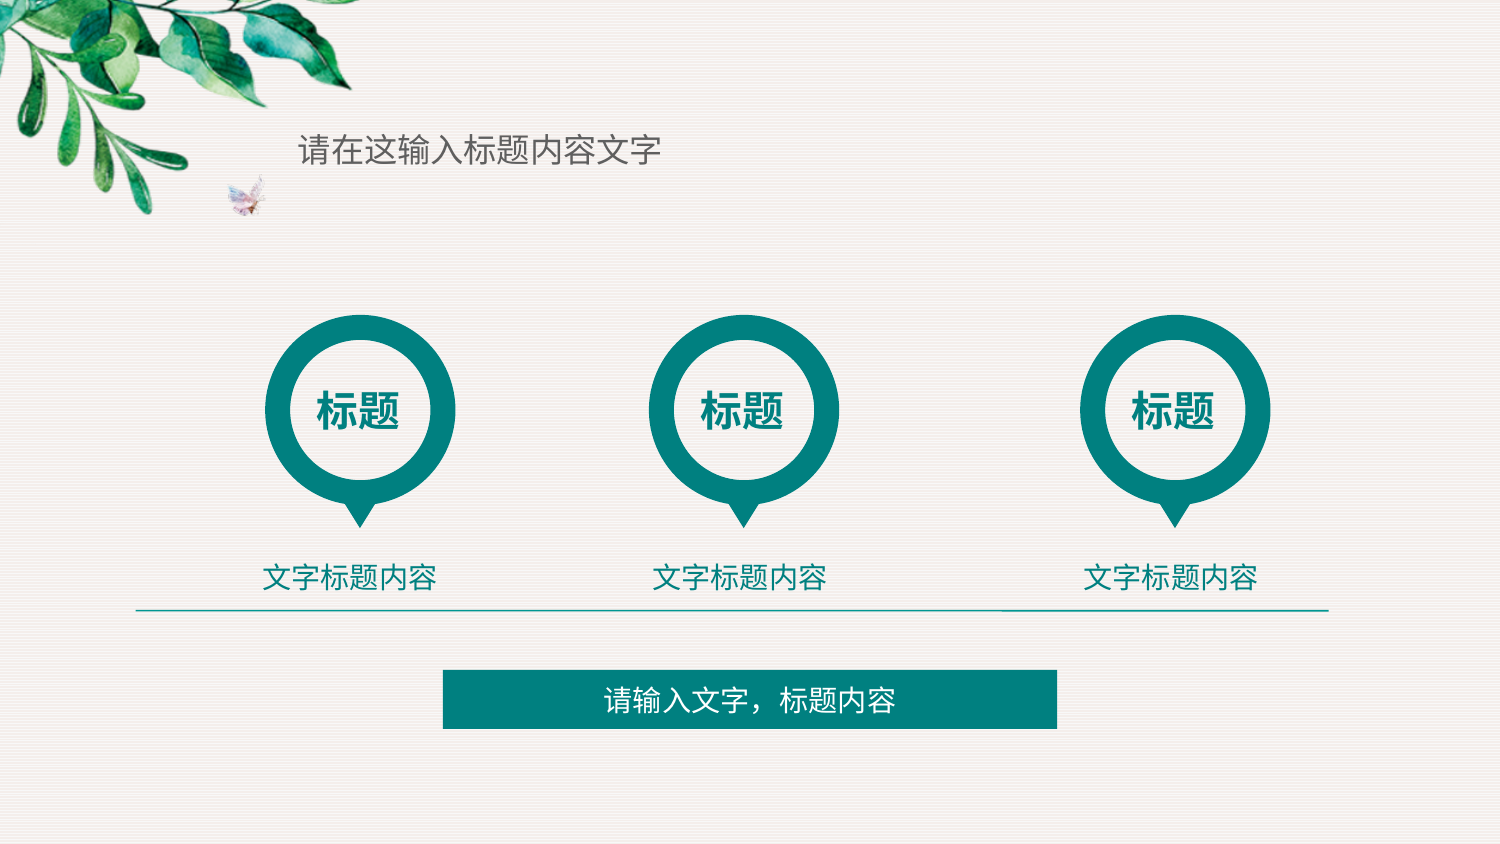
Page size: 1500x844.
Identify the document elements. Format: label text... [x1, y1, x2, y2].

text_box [661, 327, 827, 529]
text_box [277, 327, 444, 529]
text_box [194, 551, 1341, 603]
text_box 请输入文字，标题内容 [442, 669, 1058, 729]
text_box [1092, 327, 1259, 529]
picture [0, 0, 385, 245]
text_box 请在这输入标题内容文字 [427, 122, 918, 177]
